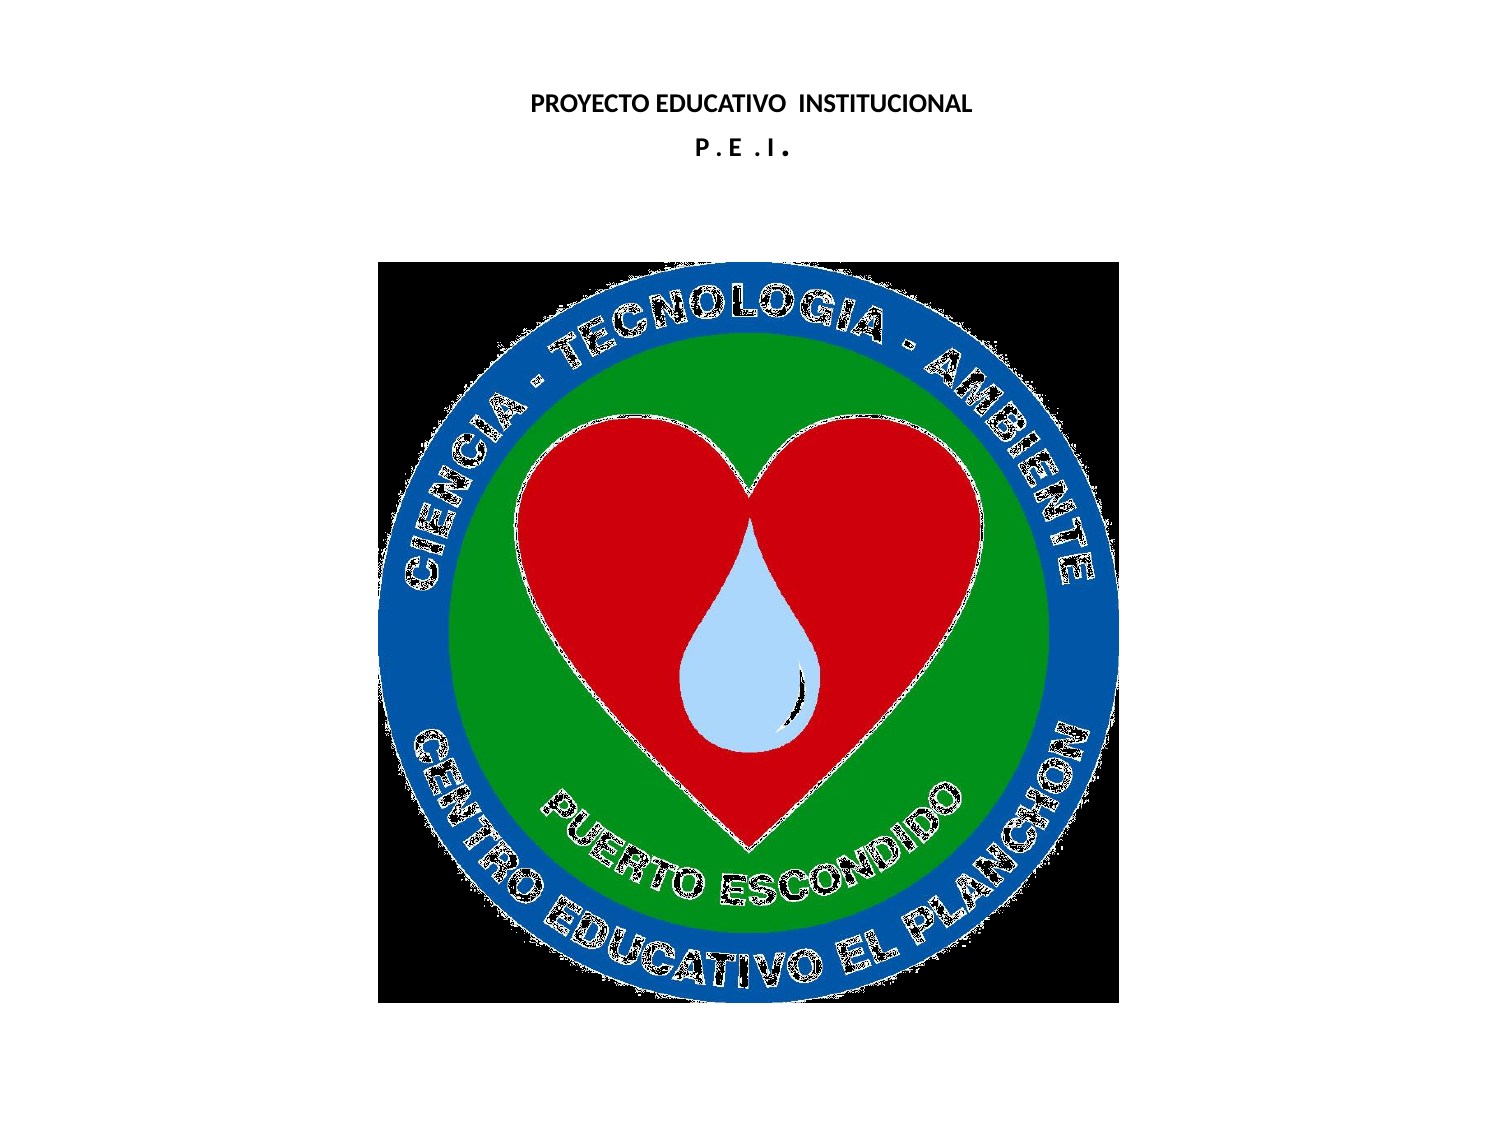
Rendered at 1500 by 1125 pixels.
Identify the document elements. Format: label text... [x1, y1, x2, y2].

title PROYECTO EDUCATIVO INSTITUCIONAL P . E . I . [76, 30, 1427, 219]
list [378, 262, 1122, 1006]
